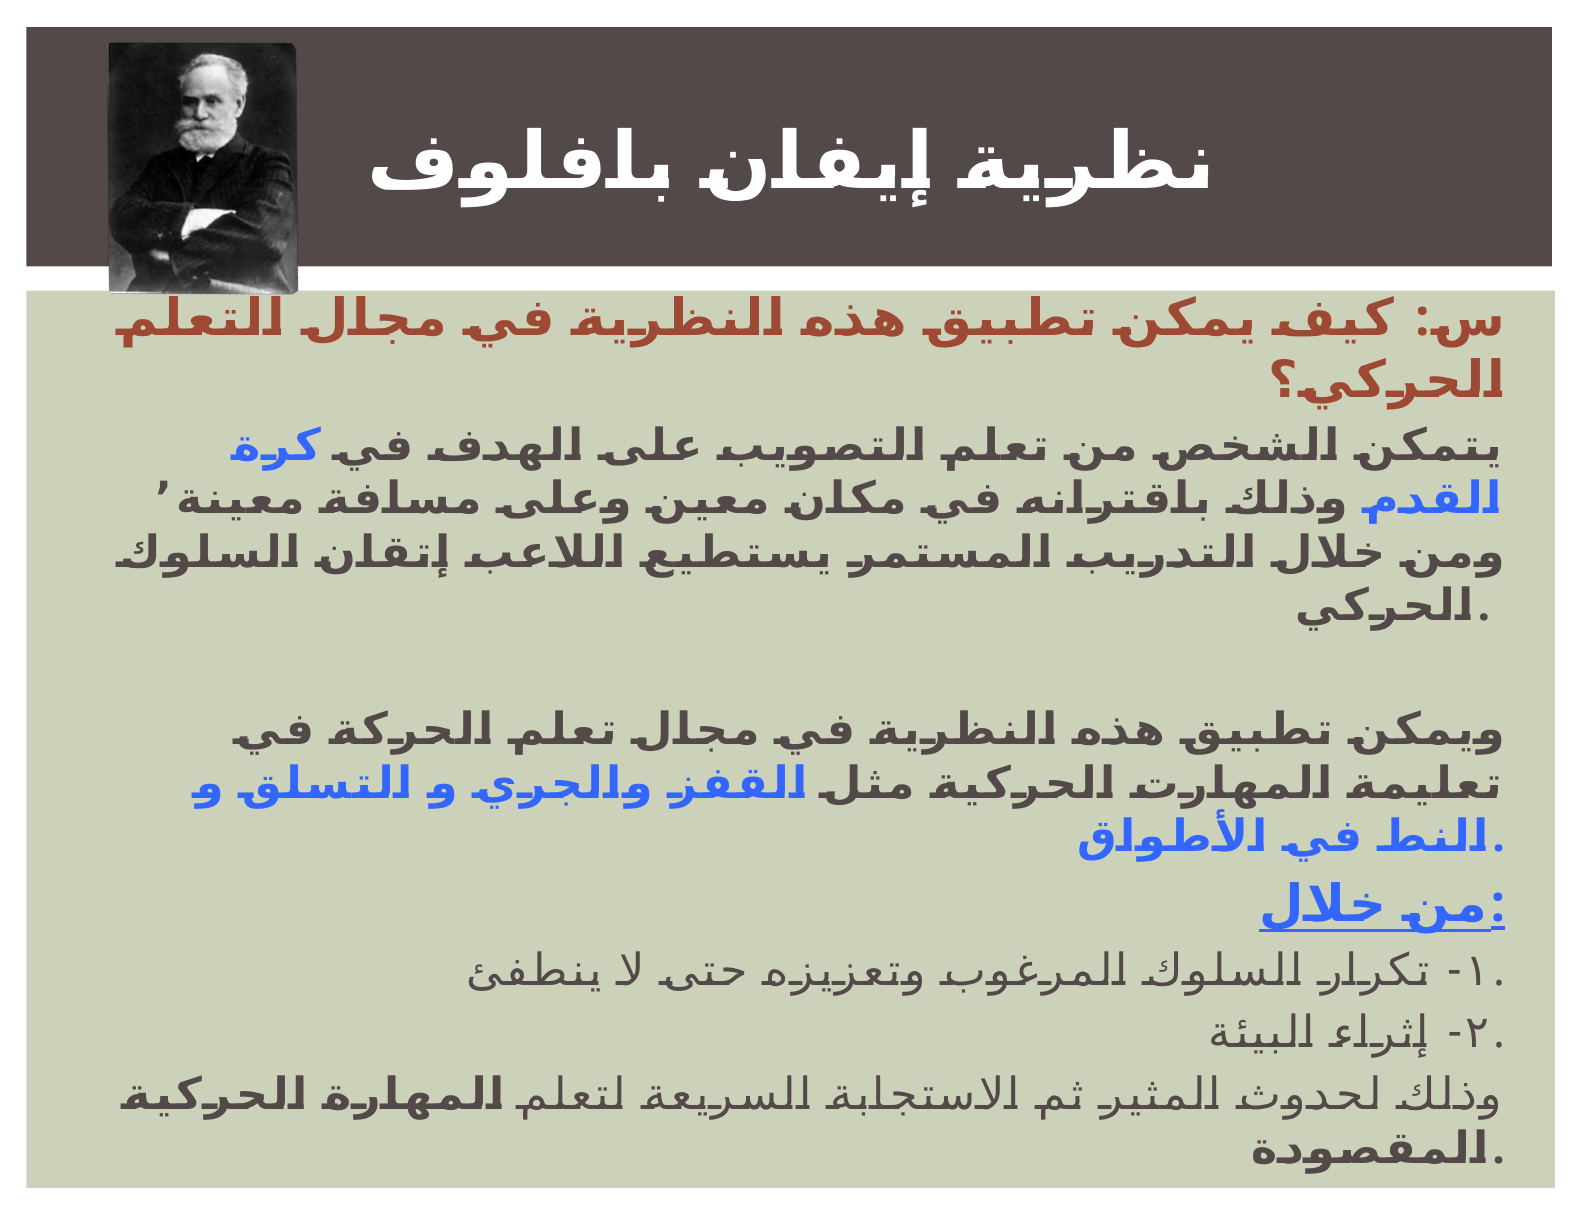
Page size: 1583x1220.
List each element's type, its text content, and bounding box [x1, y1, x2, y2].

title نظرية إيفان بافلوف [349, 63, 1517, 251]
list س: كيف يمكن تطبيق هذه النظرية في مجال التعلم الحركي؟ يتمكن الشخص من تعلم التصويب على الهدف في كرة القدم وذلك باقترانه في مكان معين وعلى مسافة معينة٬ ومن خلال التدريب المستمر يستطيع اللاعب إتقان السلوك الحركي. ويمكن تطبيق هذه النظرية في مجال تعلم الحركة في تعليمة المهارت الحركية مثل القفز والجري و التسلق و النط في الأطواق. من خلال: ١- تكرار السلوك المرغوب وتعزيزه حتى لا ينطفئ. ٢- إثراء البيئة. وذلك لحدوث المثير ثم الاستجابة السريعة لتعلم المهارة الحركية المقصودة. [65, 276, 1522, 1186]
picture [58, 12, 346, 324]
